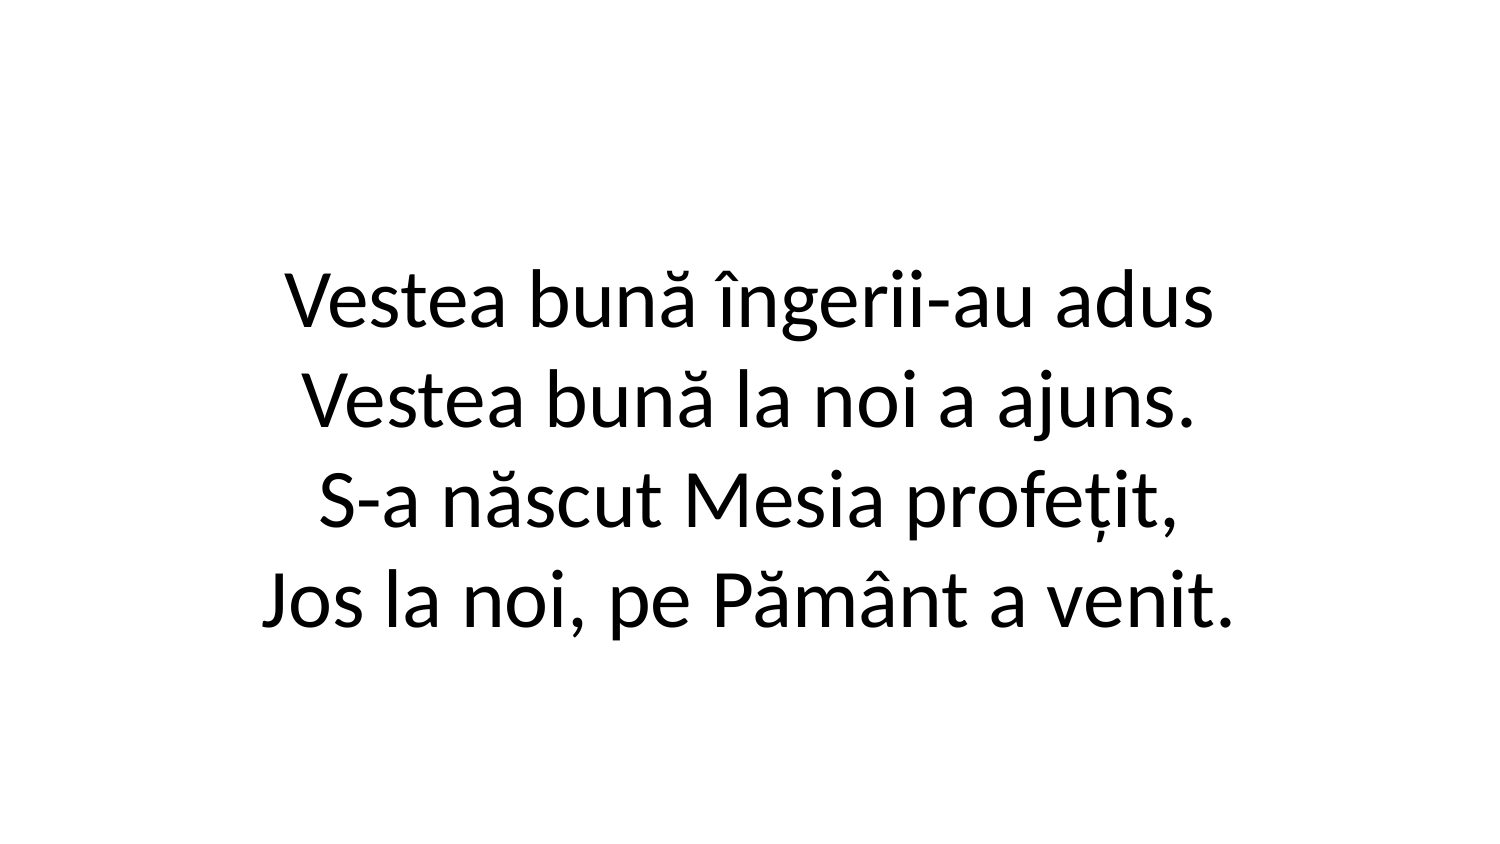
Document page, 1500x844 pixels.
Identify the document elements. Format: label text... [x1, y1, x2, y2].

text_box Vestea bună îngerii-au adus Vestea bună la noi a ajuns. S-a născut Mesia profețit, Jos la noi, pe Pământ a venit. [247, 192, 1253, 652]
